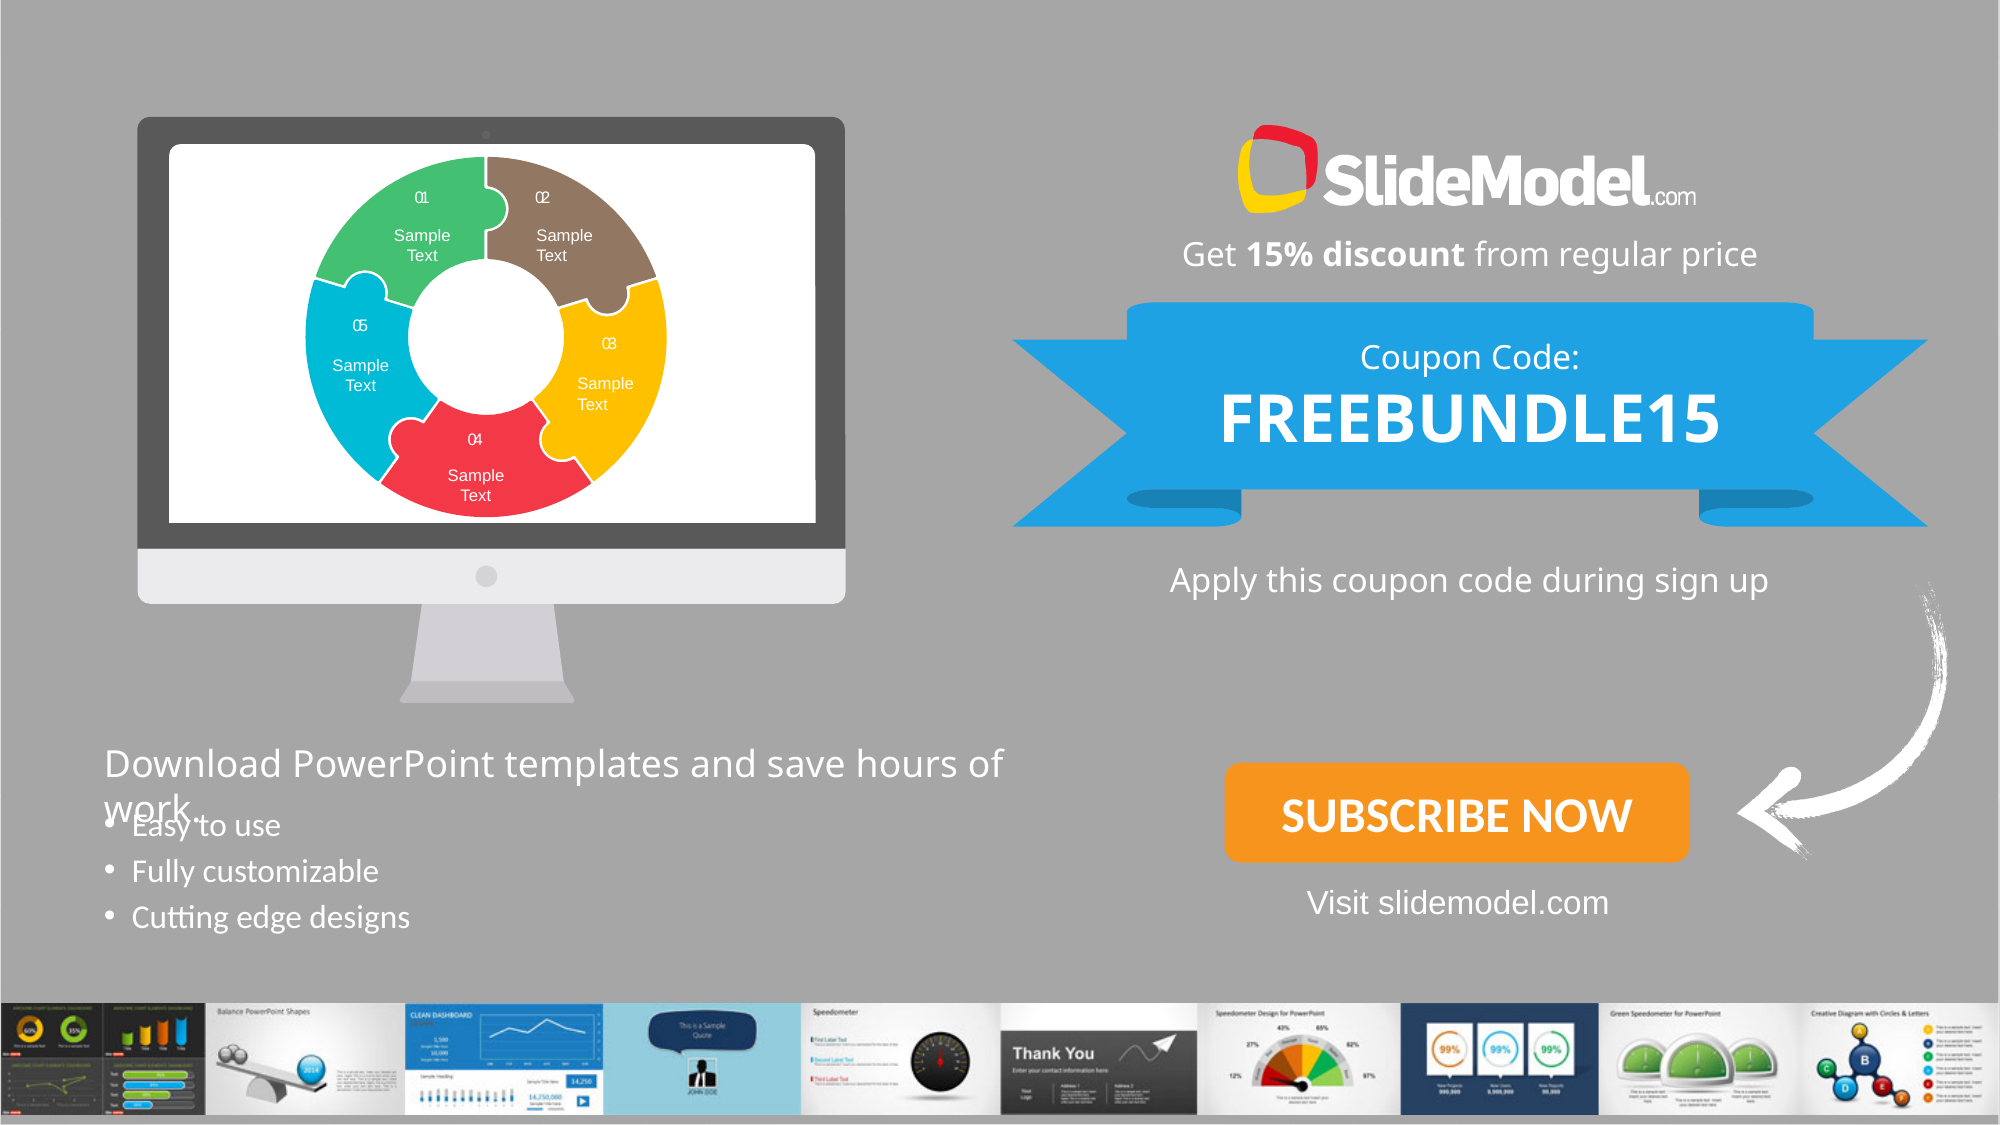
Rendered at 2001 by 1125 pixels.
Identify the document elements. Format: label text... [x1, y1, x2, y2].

text_box Easy to use Fully customizable Cutting edge designs [89, 838, 863, 943]
chart [256, 123, 705, 543]
text_box SUBSCRIBE NOW [1222, 760, 1692, 865]
text_box [1012, 302, 1929, 527]
text_box Apply this coupon code during sign up [1129, 551, 1811, 607]
text_box [0, 0, 2000, 1004]
text_box Coupon Code: FREEBUNDLE15 [1173, 328, 1767, 464]
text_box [137, 116, 846, 704]
text_box Visit slidemodel.com [1248, 874, 1669, 928]
text_box [1736, 594, 1949, 861]
text_box Get 15% discount from regular price [1058, 225, 1882, 281]
text_box [1929, 587, 1937, 601]
picture [1237, 125, 1696, 213]
text_box Download PowerPoint templates and save hours of work. [89, 732, 1059, 838]
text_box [305, 156, 667, 518]
picture [1, 1003, 1999, 1115]
